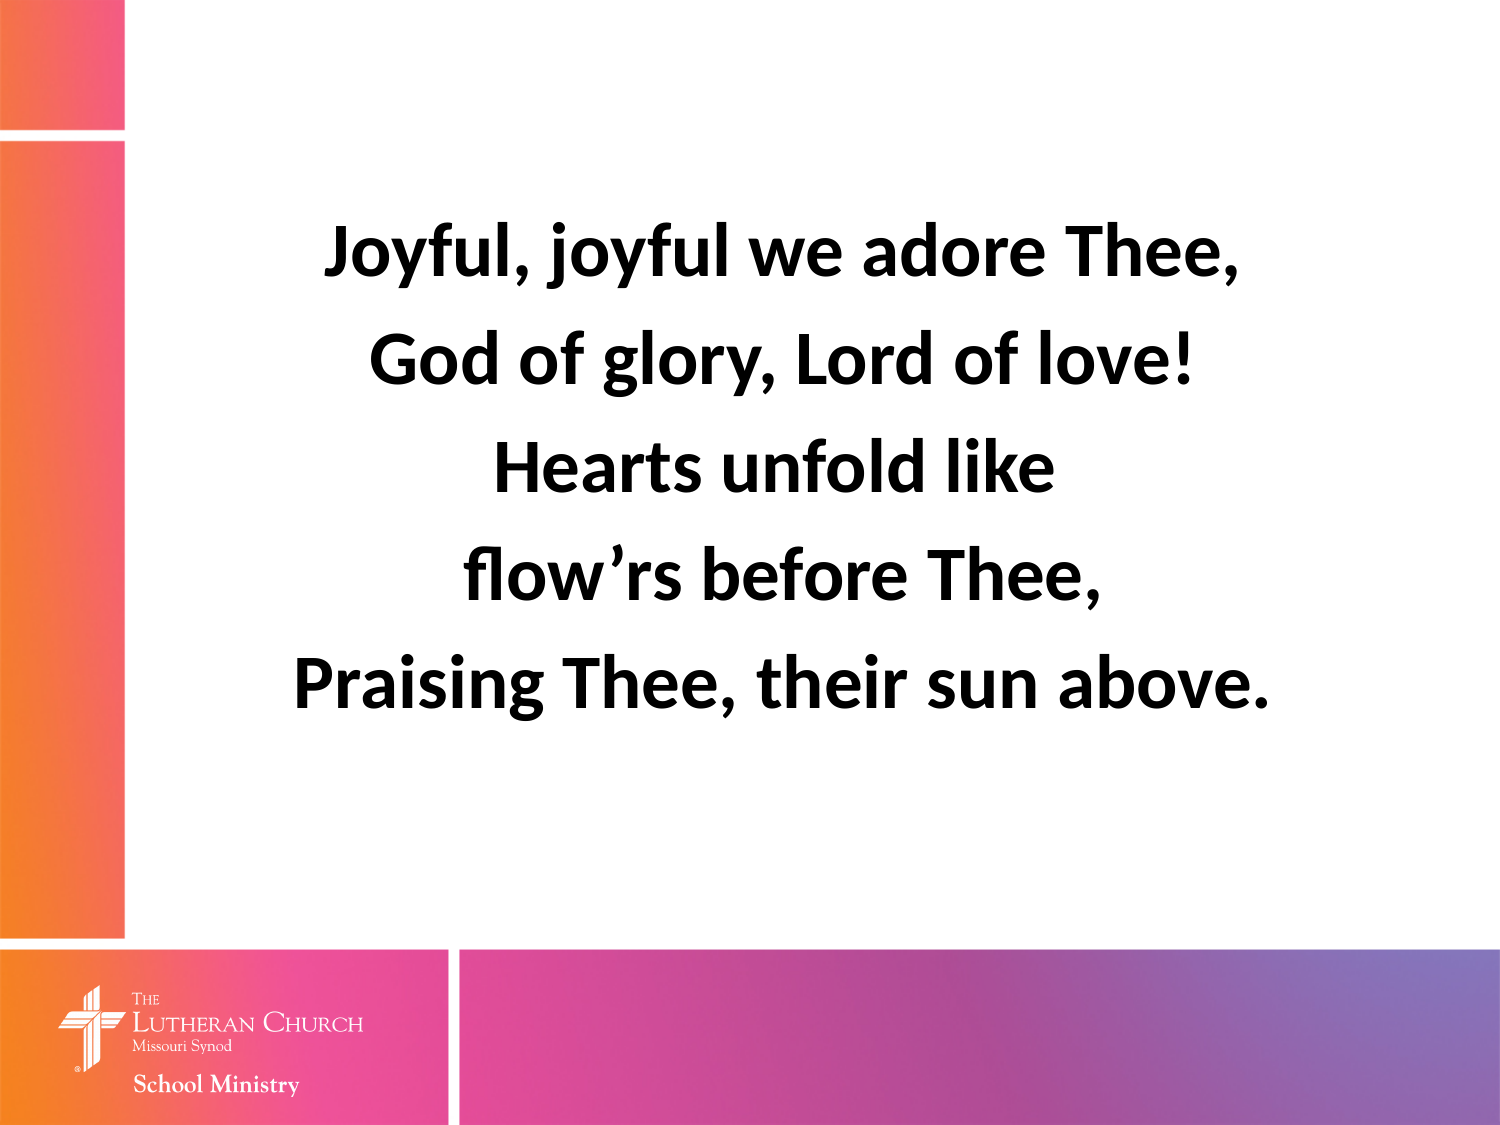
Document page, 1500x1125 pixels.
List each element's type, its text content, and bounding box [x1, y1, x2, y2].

list Joyful, joyful we adore Thee, God of glory, Lord of love! Hearts unfold like flow’rs before Thee, Praising Thee, their sun above. [170, 191, 1397, 731]
picture [0, 0, 1500, 1125]
